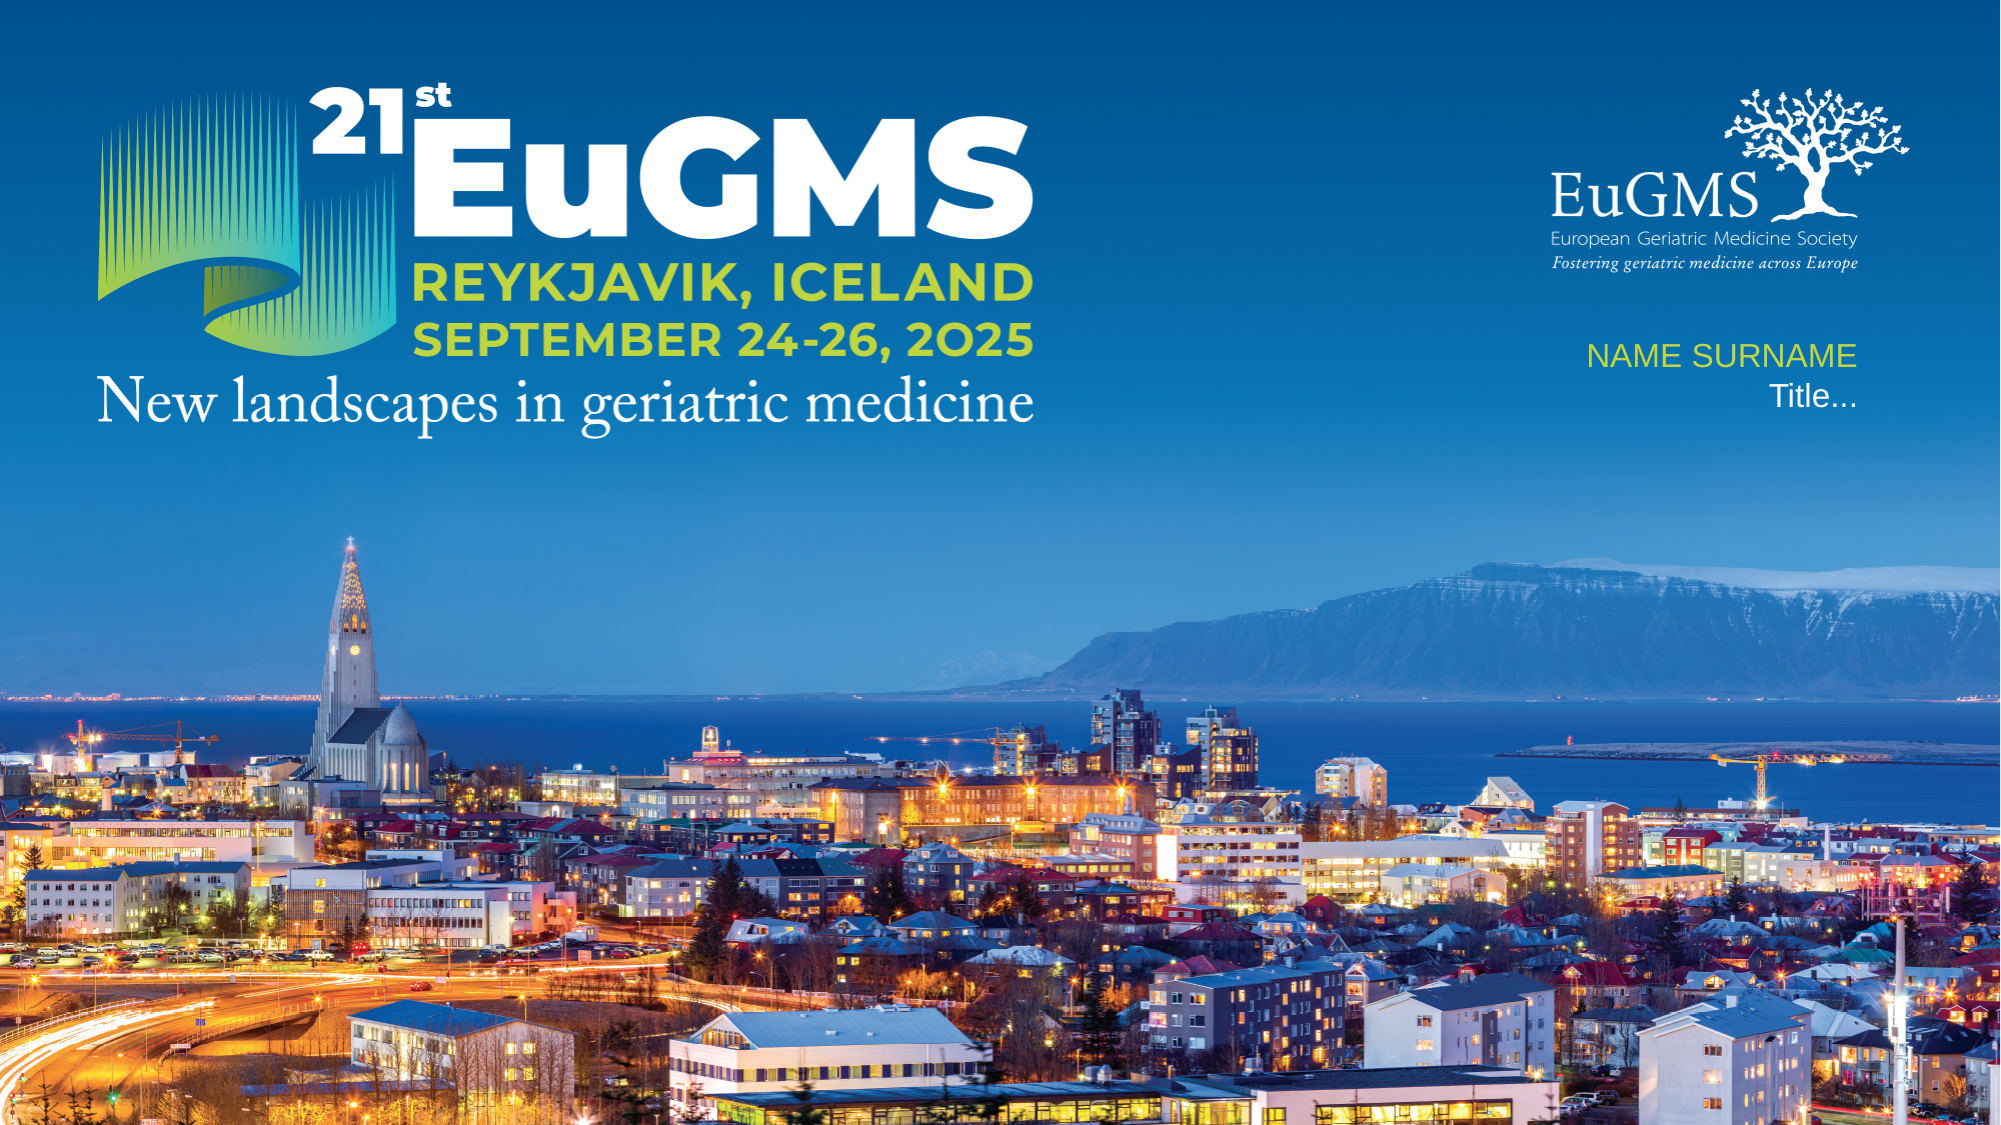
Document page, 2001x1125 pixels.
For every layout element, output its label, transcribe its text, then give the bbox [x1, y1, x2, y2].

picture [0, 0, 2001, 1125]
text_box NAME SURNAME Title... [1160, 327, 1873, 422]
